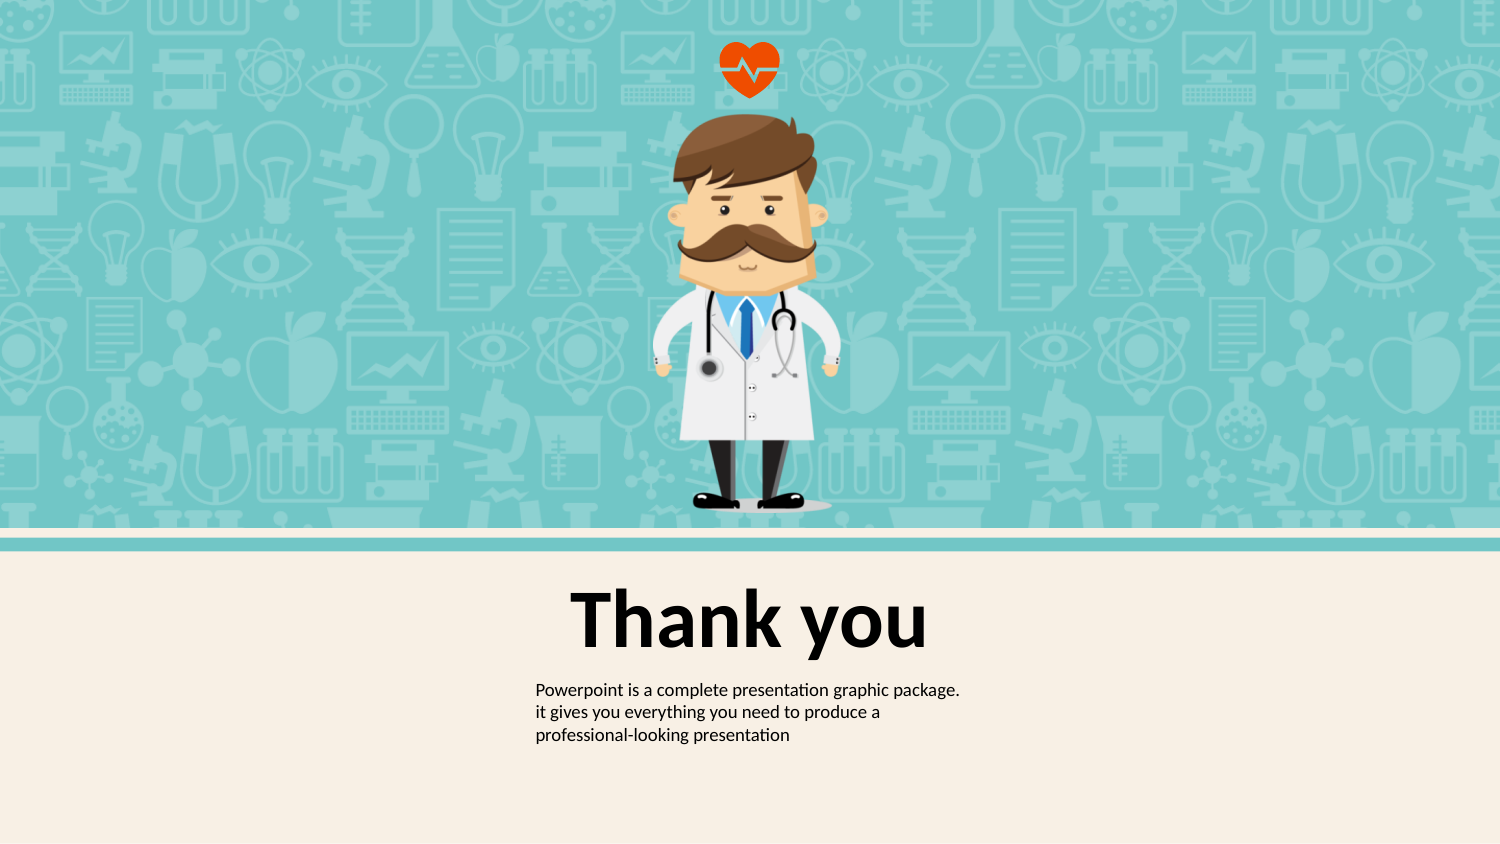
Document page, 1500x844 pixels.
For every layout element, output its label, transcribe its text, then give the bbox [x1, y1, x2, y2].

list Thank you [330, 583, 1170, 671]
text_box Powerpoint is a complete presentation graphic package. it gives you everything you need to produce a professional-looking presentation [535, 677, 965, 746]
picture [0, 0, 1500, 528]
